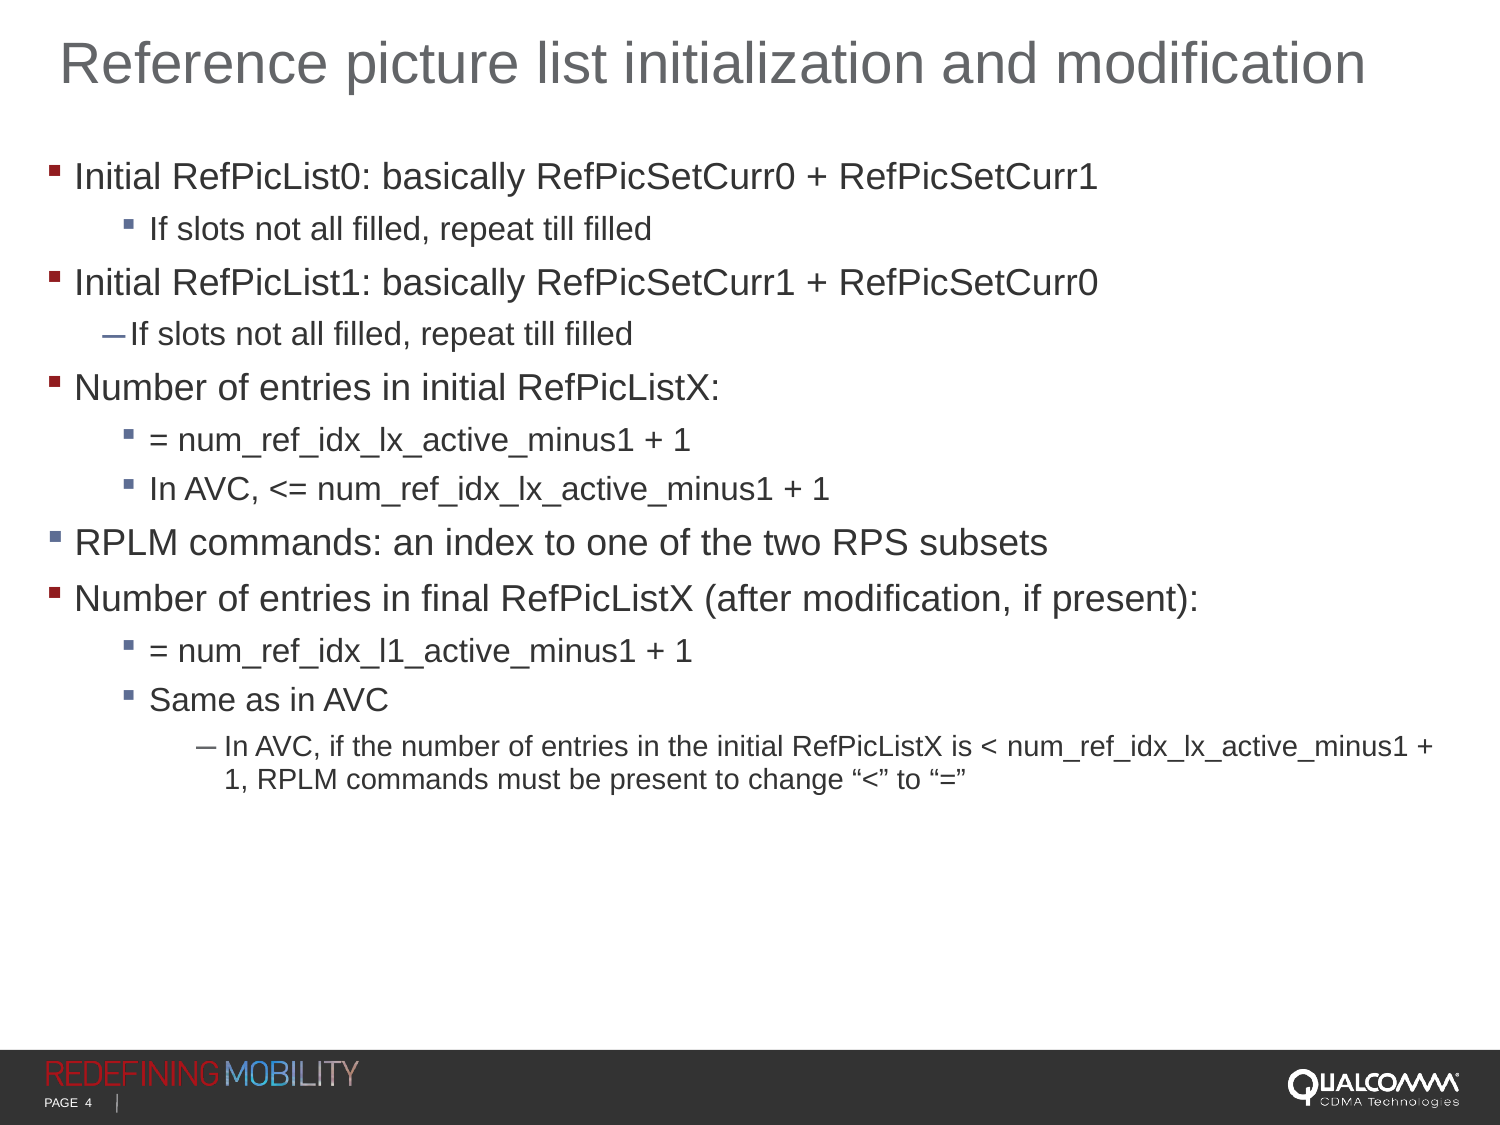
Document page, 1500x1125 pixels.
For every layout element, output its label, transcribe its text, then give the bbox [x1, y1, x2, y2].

picture [31, 1049, 369, 1098]
list Initial RefPicList0: basically RefPicSetCurr0 + RefPicSetCurr1 If slots not all filled, repeat till filled Initial RefPicList1: basically RefPicSetCurr1 + RefPicSetCurr0 If slots not all filled, repeat till filled Number of entries in initial RefPicListX: = num_ref_idx_lx_active_minus1 + 1 In AVC, <= num_ref_idx_lx_active_minus1 + 1 RPLM commands: an index to one of the two RPS subsets Number of entries in final RefPicListX (after modification, if present): = num_ref_idx_l1_active_minus1 + 1 Same as in AVC In AVC, if the number of entries in the initial RefPicListX is < num_ref_idx_lx_active_minus1 + 1, RPLM commands must be present to change “<” to “=” [30, 148, 1469, 1021]
title Reference picture list initialization and modification [44, 20, 1483, 113]
picture [1278, 1058, 1478, 1114]
